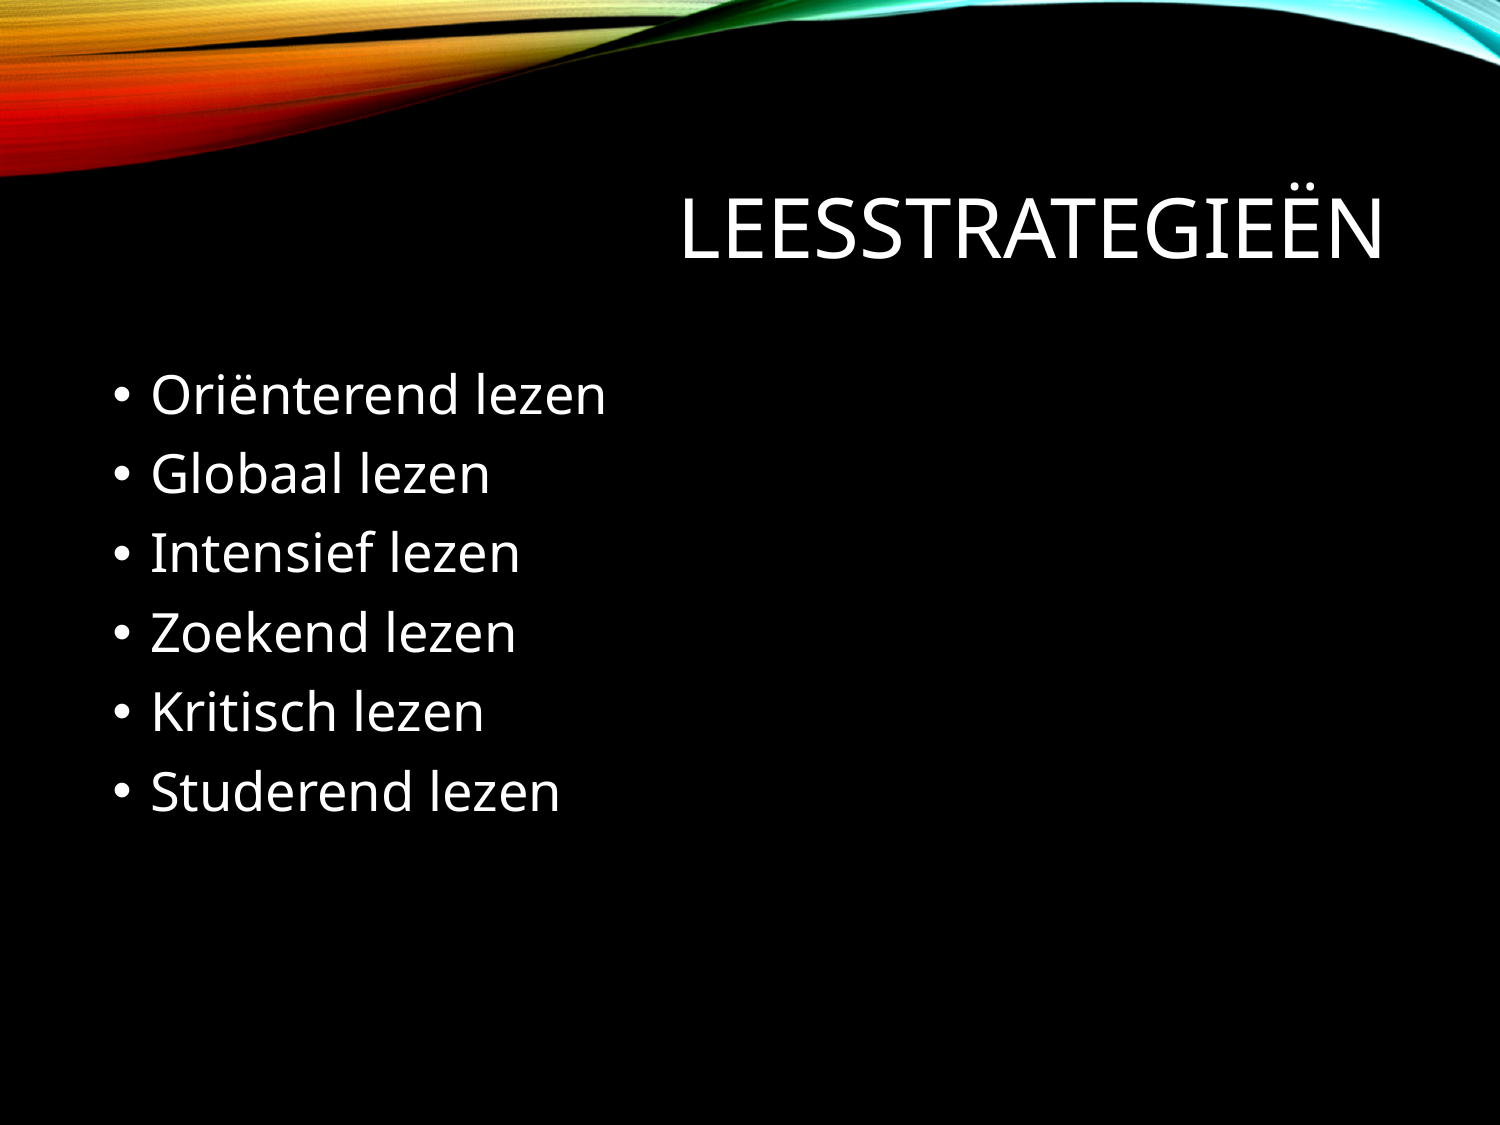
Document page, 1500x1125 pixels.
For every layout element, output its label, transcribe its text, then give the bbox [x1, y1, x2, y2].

list Oriënterend lezen Globaal lezen Intensief lezen Zoekend lezen Kritisch lezen Studerend lezen [97, 360, 1403, 1028]
picture [0, 0, 1500, 178]
title leesstrategieËn [356, 125, 1403, 338]
